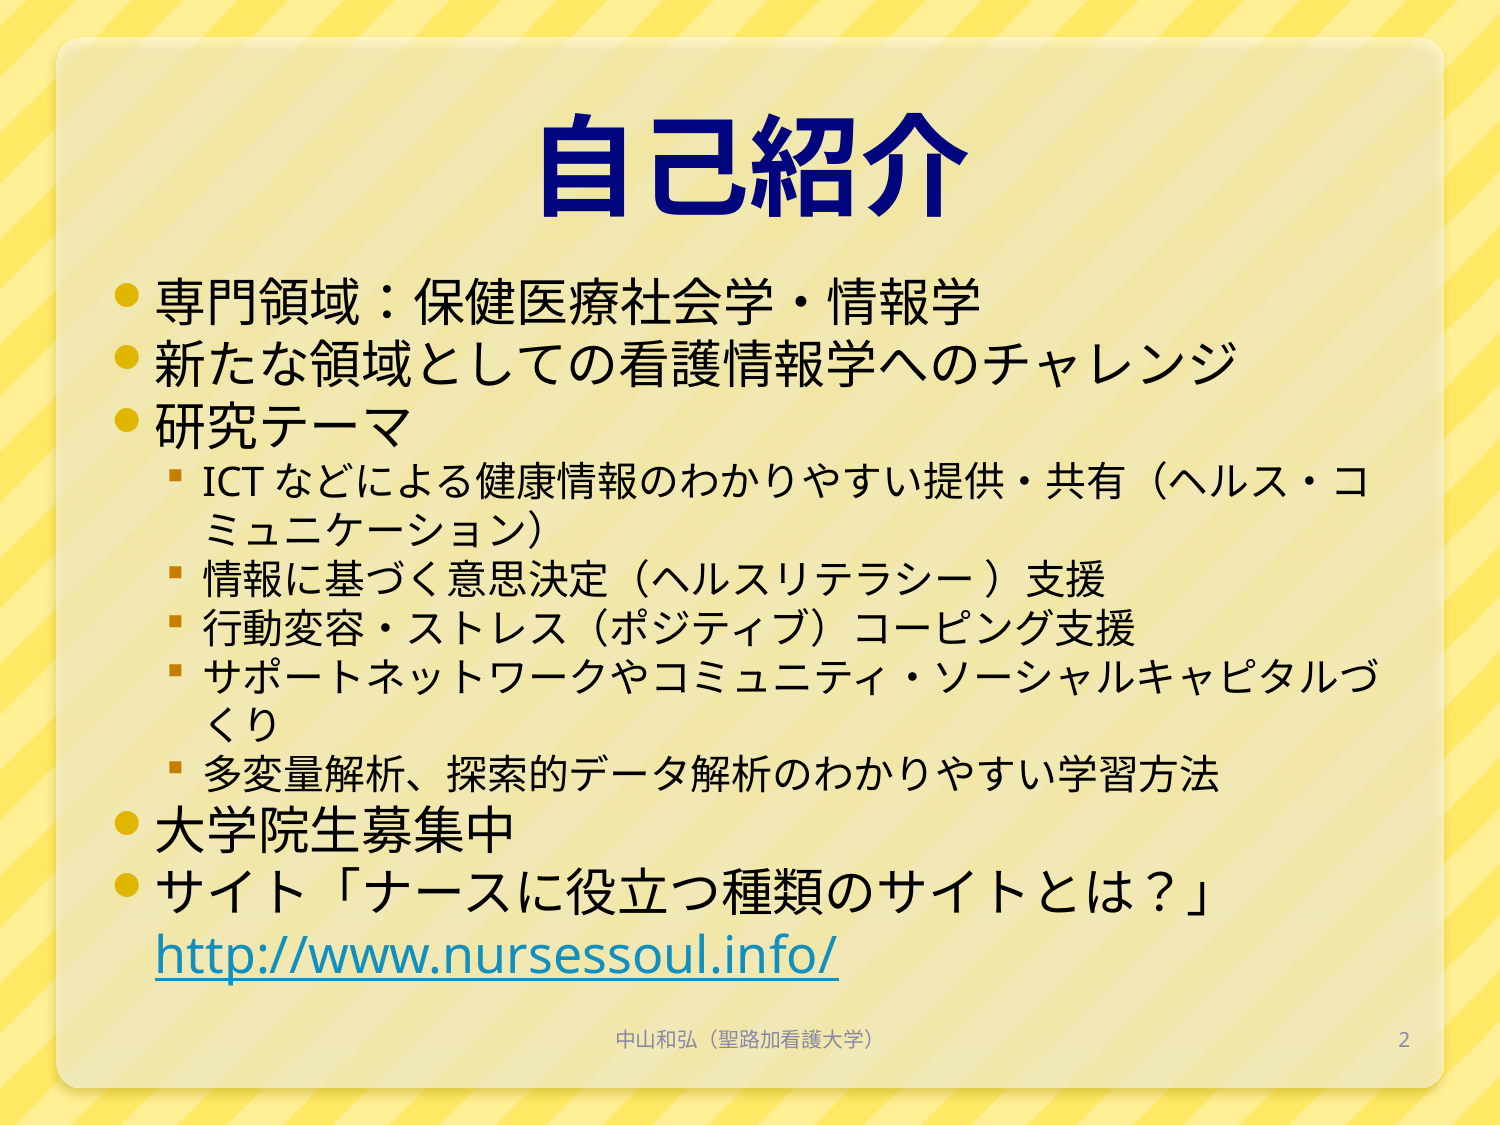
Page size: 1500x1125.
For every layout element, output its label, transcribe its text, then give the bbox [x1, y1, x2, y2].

text_box ｒ2 [0, 0, 1500, 1125]
footer 中山和弘（聖路加看護大学） [512, 1019, 988, 1080]
title 自己紹介 [75, 50, 1425, 238]
list 専門領域：保健医療社会学・情報学 新たな領域としての看護情報学へのチャレンジ 研究テーマ ICTなどによる健康情報のわかりやすい提供・共有（ヘルス・コミュニケーション） 情報に基づく意思決定（ヘルスリテラシー ）支援 行動変容・ストレス（ポジティブ）コーピング支援 サポートネットワークやコミュニティ・ソーシャルキャピタルづくり 多変量解析、探索的データ解析のわかりやすい学習方法 大学院生募集中 サイト「ナースに役立つ種類のサイトとは？」http://www.nursessoul.info/ [75, 262, 1425, 1005]
slide_number 2 [1074, 1019, 1425, 1080]
